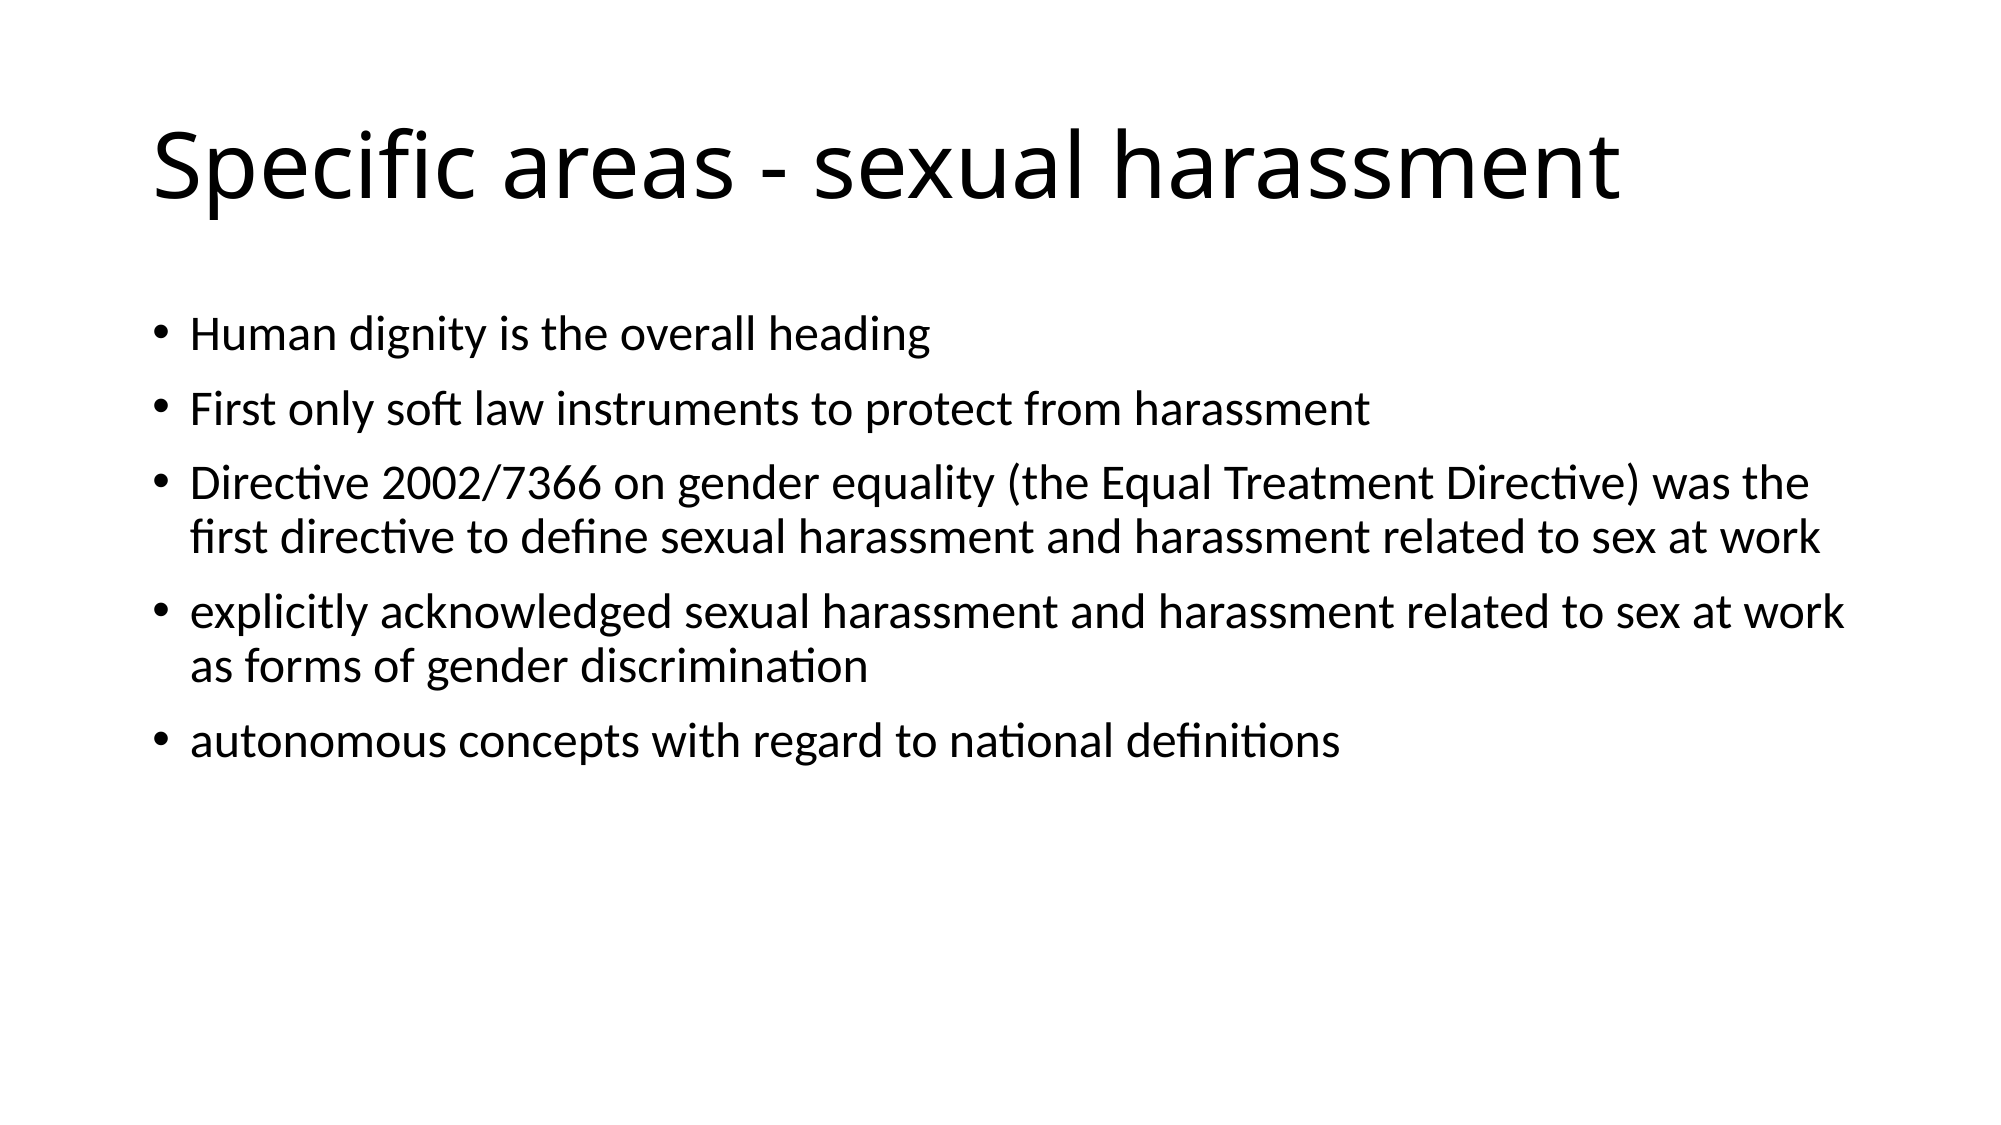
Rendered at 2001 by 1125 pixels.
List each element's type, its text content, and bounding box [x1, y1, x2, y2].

list Human dignity is the overall heading First only soft law instruments to protect from harassment Directive 2002/7366 on gender equality (the Equal Treatment Directive) was the first directive to define sexual harassment and harassment related to sex at work explicitly acknowledged sexual harassment and harassment related to sex at work as forms of gender discrimination autonomous concepts with regard to national definitions [137, 299, 1863, 1014]
title Specific areas - sexual harassment [137, 59, 1863, 278]
